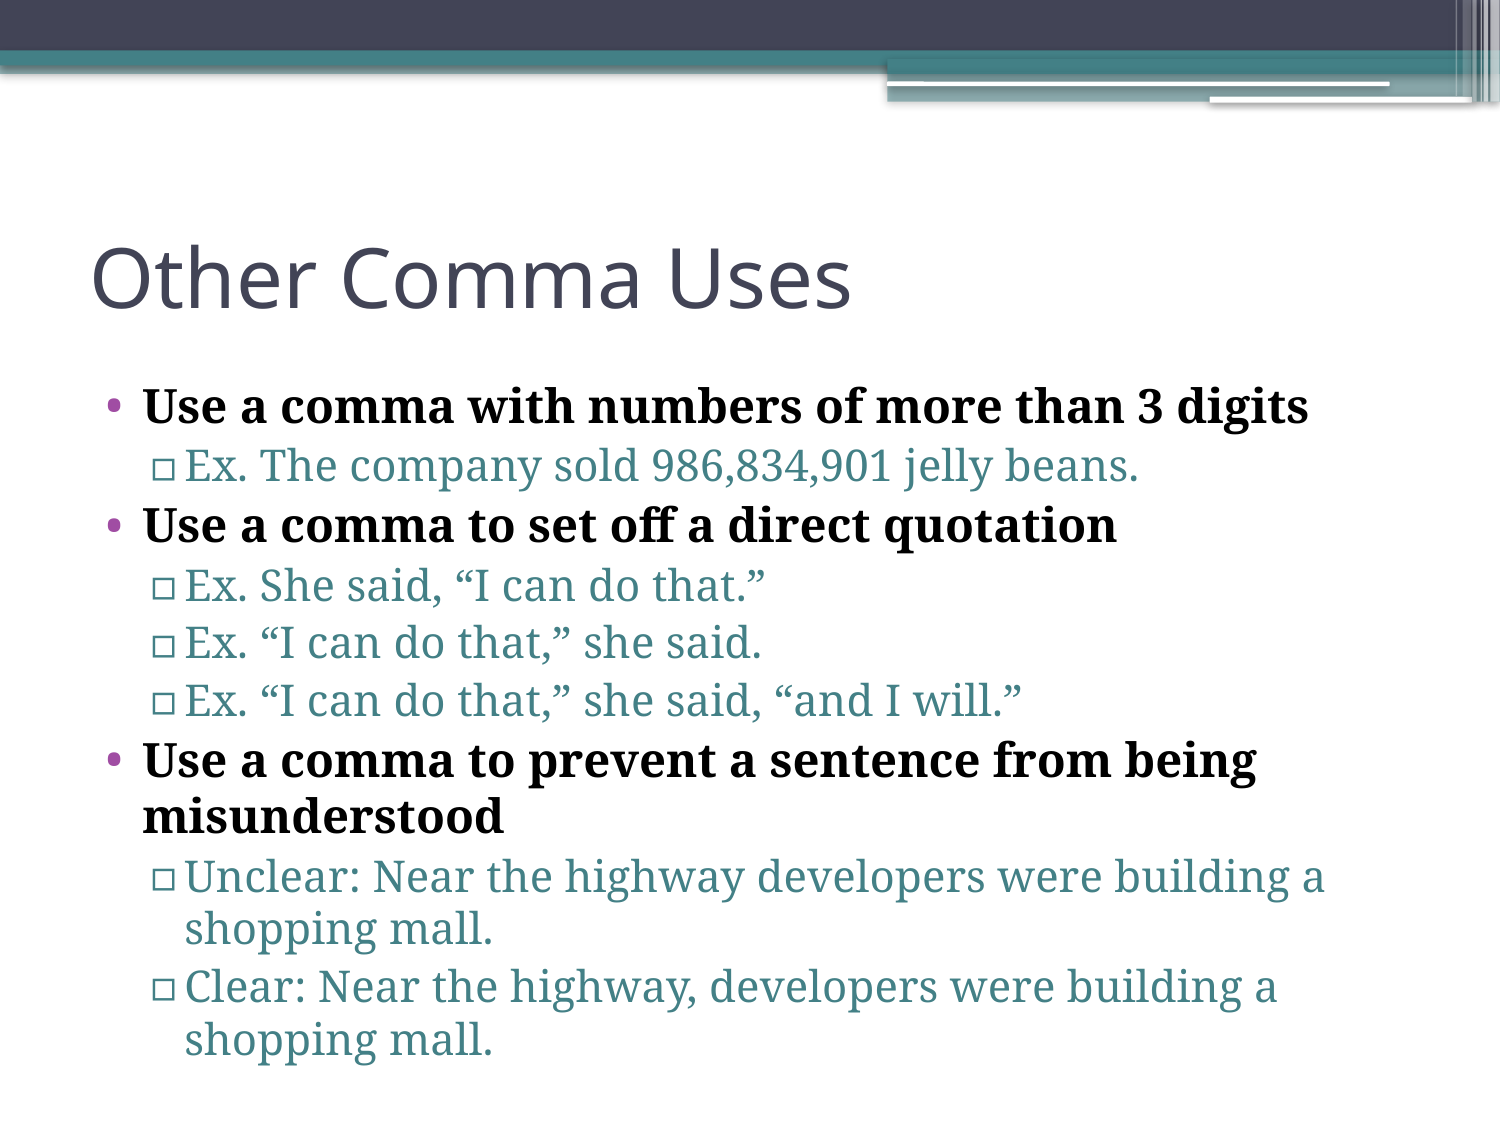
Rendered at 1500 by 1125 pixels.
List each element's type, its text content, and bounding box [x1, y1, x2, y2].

list Use a comma with numbers of more than 3 digits Ex. The company sold 986,834,901 jelly beans. Use a comma to set off a direct quotation Ex. She said, “I can do that.” Ex. “I can do that,” she said. Ex. “I can do that,” she said, “and I will.” Use a comma to prevent a sentence from being misunderstood Unclear: Near the highway developers were building a shopping mall. Clear: Near the highway, developers were building a shopping mall. [75, 368, 1425, 1079]
title Other Comma Uses [75, 187, 1425, 363]
